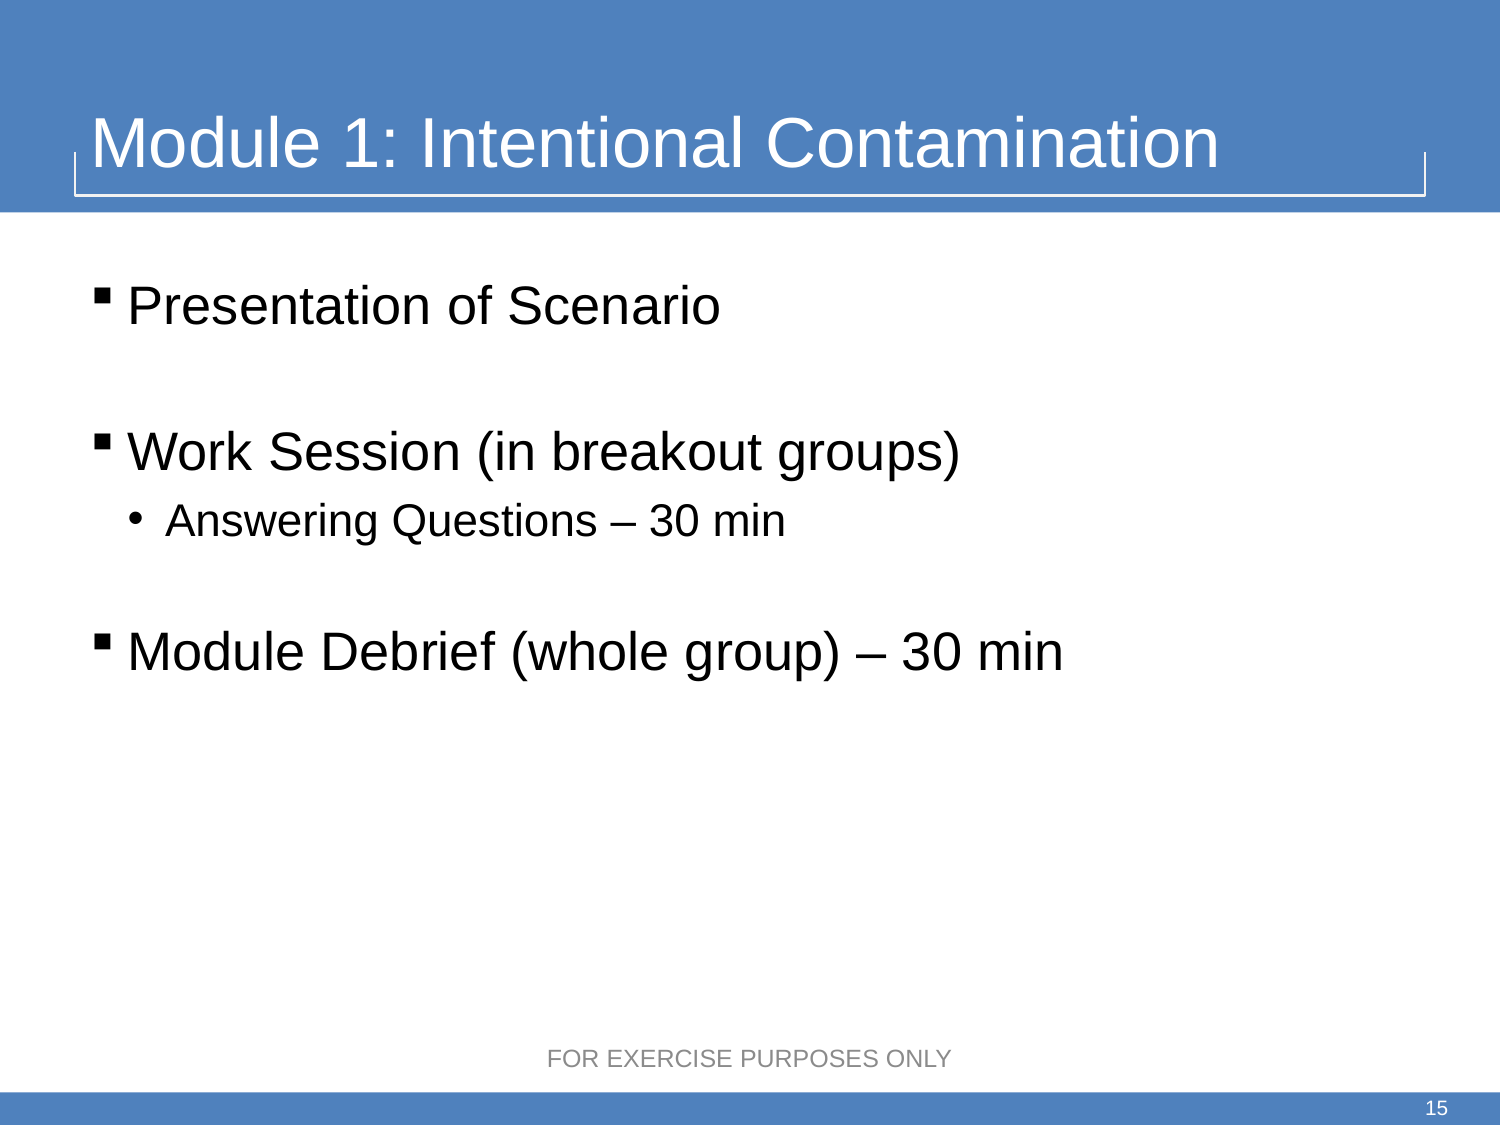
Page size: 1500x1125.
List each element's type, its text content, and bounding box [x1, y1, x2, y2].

footer FOR EXERCISE PURPOSES ONLY [512, 1042, 988, 1103]
list Presentation of Scenario Work Session (in breakout groups) Answering Questions – 30 min Module Debrief (whole group) – 30 min [74, 262, 1426, 1006]
title Module 1: Intentional Contamination [74, 44, 1426, 233]
